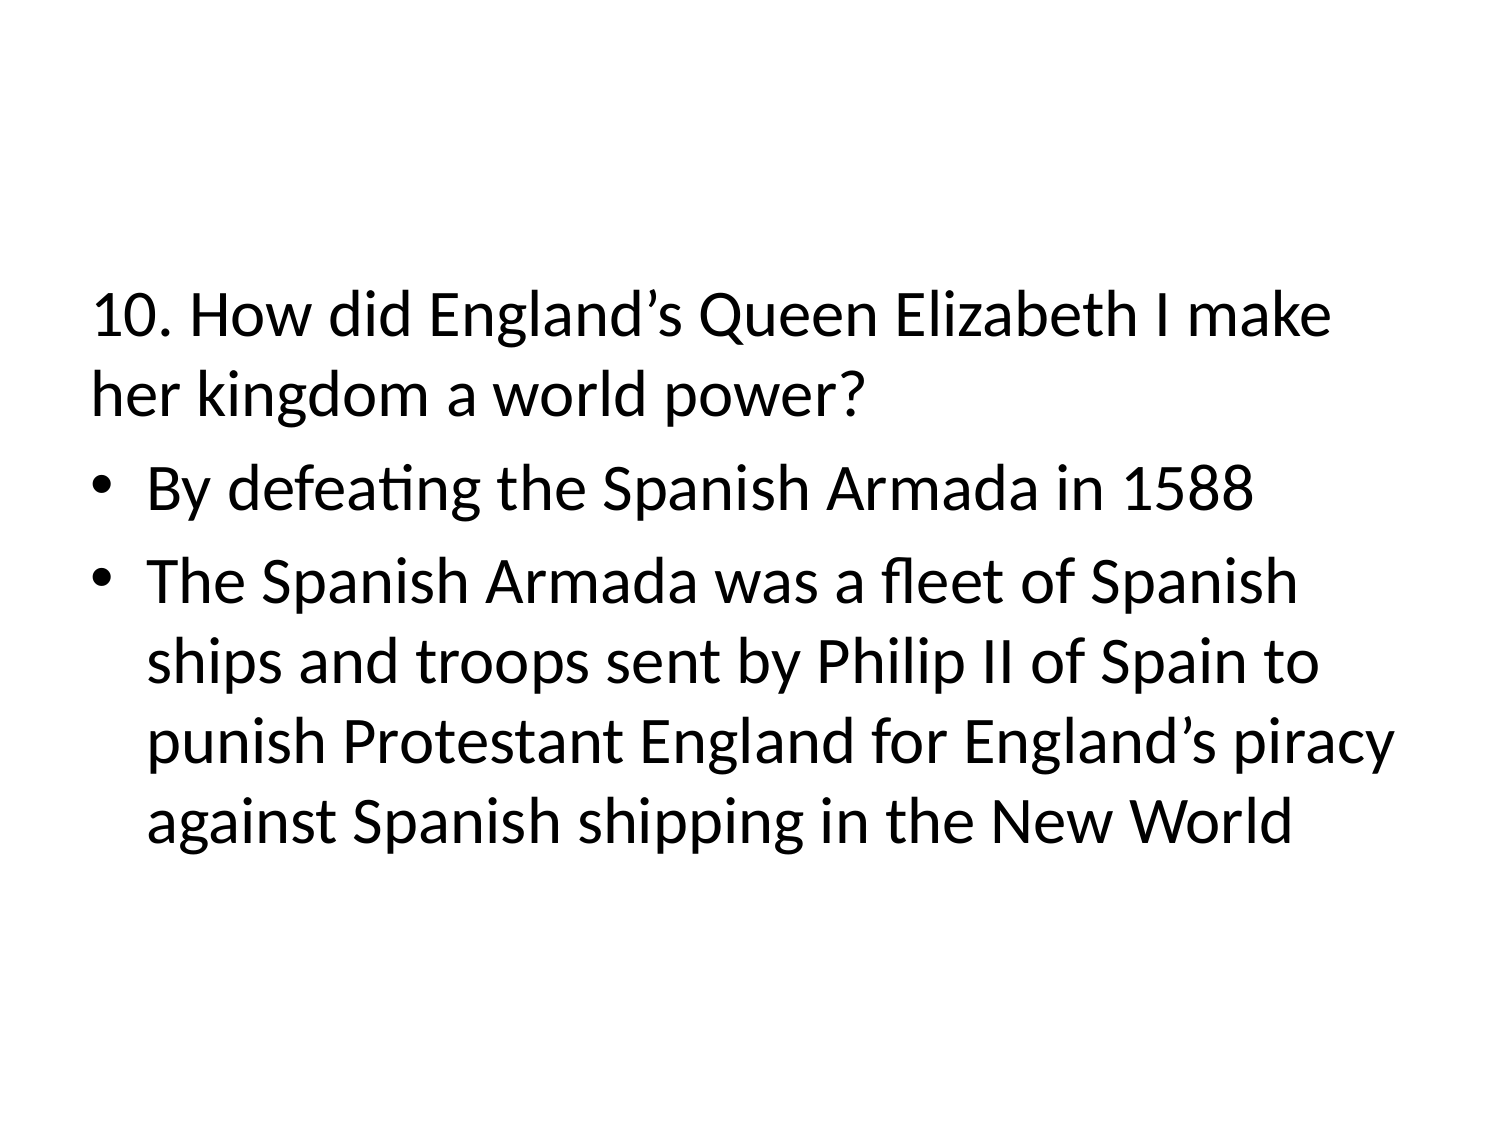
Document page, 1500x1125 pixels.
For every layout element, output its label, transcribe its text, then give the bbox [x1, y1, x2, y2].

list 10. How did England’s Queen Elizabeth I make her kingdom a world power? By defeating the Spanish Armada in 1588 The Spanish Armada was a fleet of Spanish ships and troops sent by Philip II of Spain to punish Protestant England for England’s piracy against Spanish shipping in the New World [75, 262, 1425, 1005]
